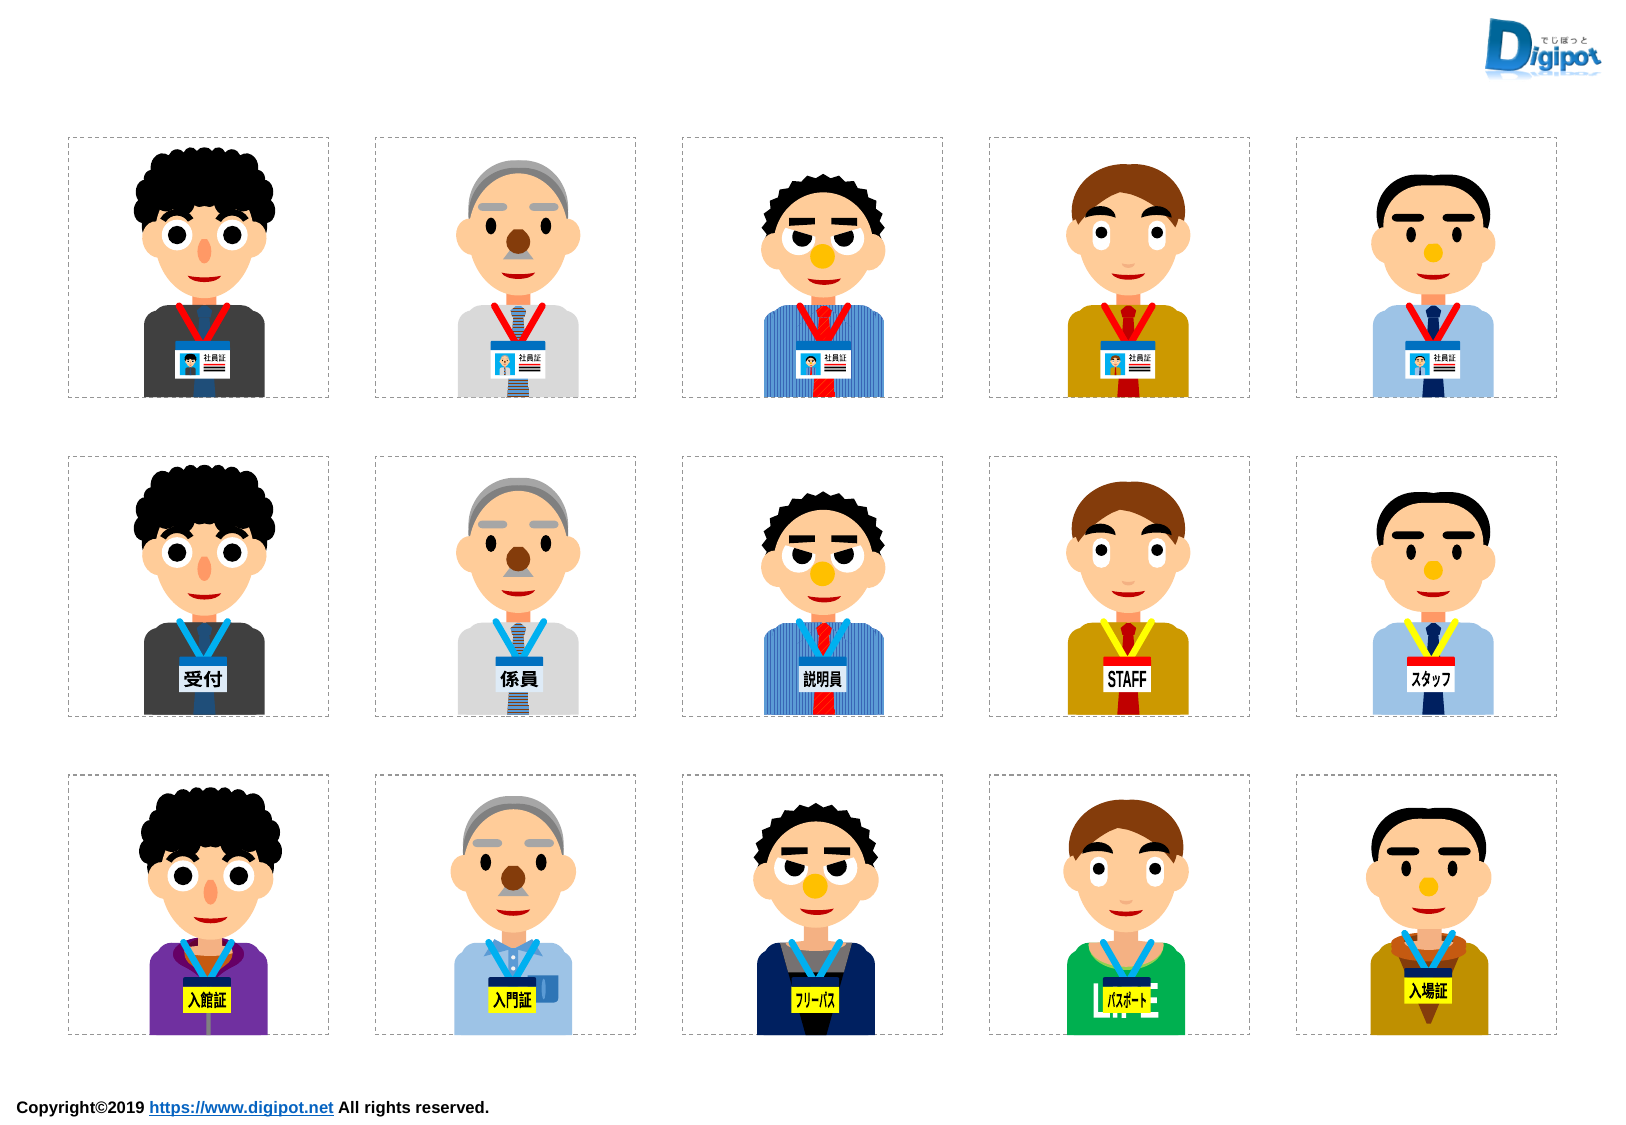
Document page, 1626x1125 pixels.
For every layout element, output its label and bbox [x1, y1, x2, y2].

text_box [1063, 799, 1189, 1036]
text_box [1371, 492, 1496, 715]
text_box [1066, 481, 1191, 715]
text_box [761, 173, 886, 398]
text_box [133, 464, 276, 715]
text_box [450, 795, 576, 1036]
text_box [1366, 807, 1492, 1036]
text_box [753, 802, 879, 1036]
picture [1485, 18, 1602, 82]
text_box [1371, 174, 1496, 398]
text_box [133, 147, 276, 398]
text_box [456, 477, 581, 715]
text_box [1066, 164, 1191, 398]
text_box [761, 491, 886, 715]
text_box [139, 787, 283, 1036]
text_box [456, 160, 581, 398]
